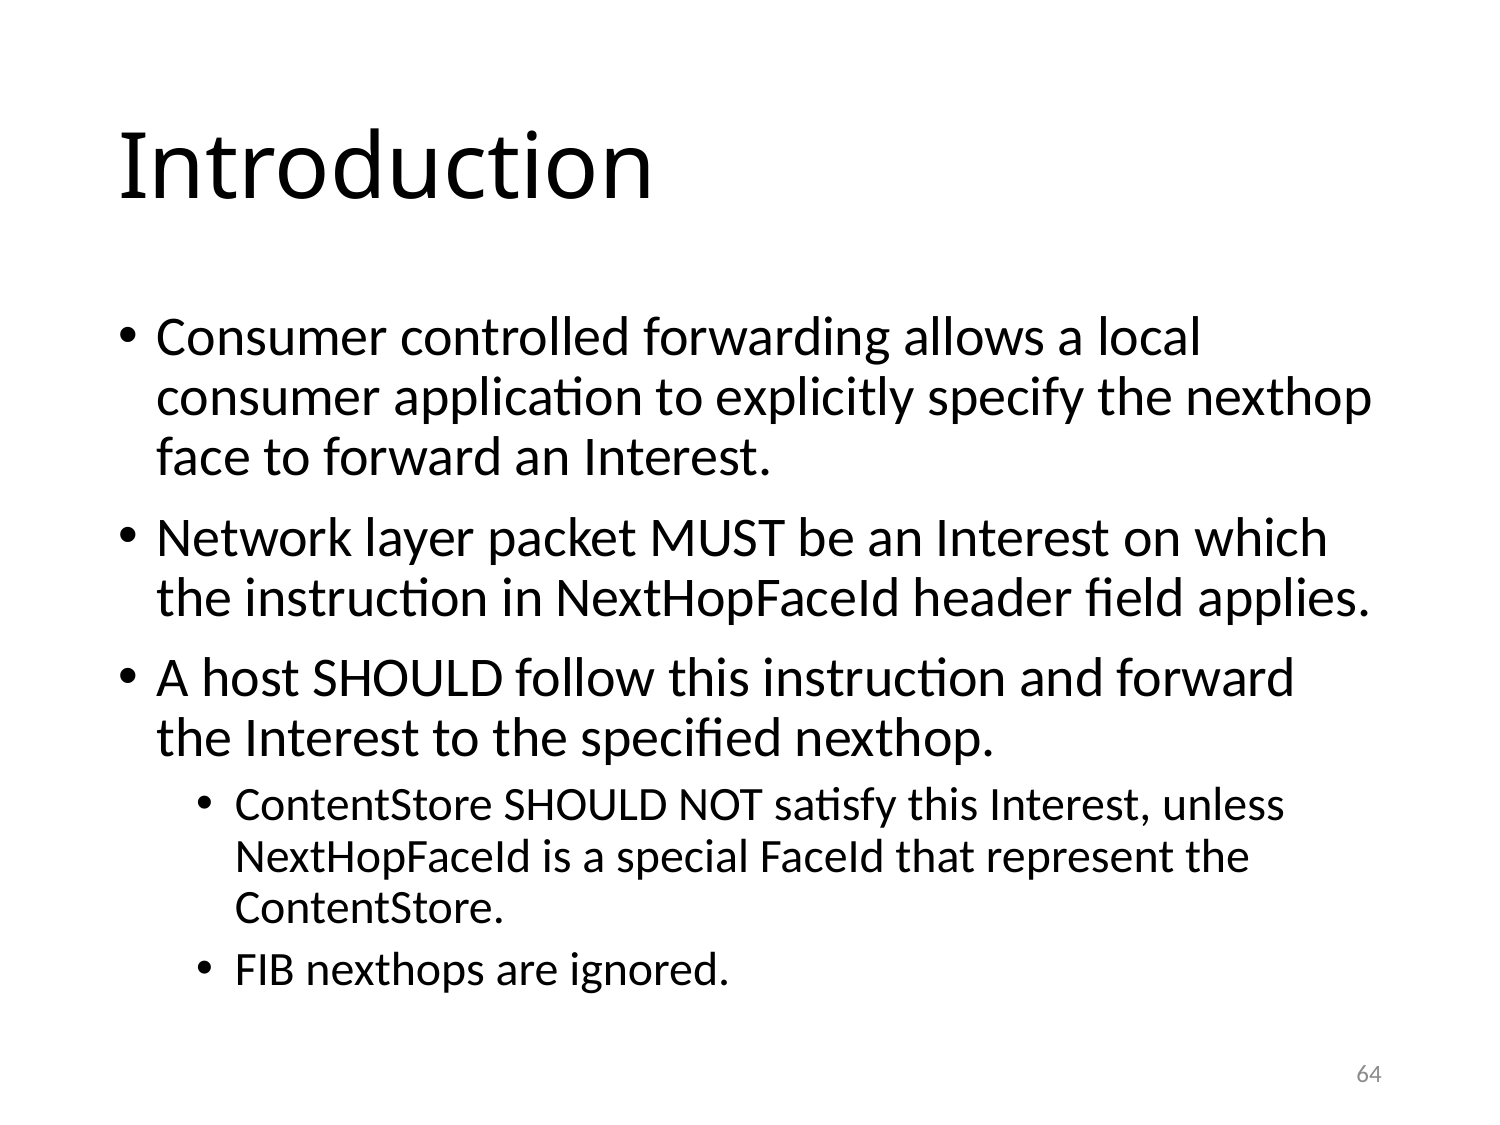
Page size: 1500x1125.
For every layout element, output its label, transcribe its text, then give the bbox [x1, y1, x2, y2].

title Introduction [103, 59, 1397, 278]
slide_number 64 [1059, 1042, 1397, 1103]
list Consumer controlled forwarding allows a local consumer application to explicitly specify the nexthop face to forward an Interest. Network layer packet MUST be an Interest on which the instruction in NextHopFaceId header field applies. A host SHOULD follow this instruction and forward the Interest to the specified nexthop. ContentStore SHOULD NOT satisfy this Interest, unless NextHopFaceId is a special FaceId that represent the ContentStore. FIB nexthops are ignored. [103, 299, 1397, 1014]
